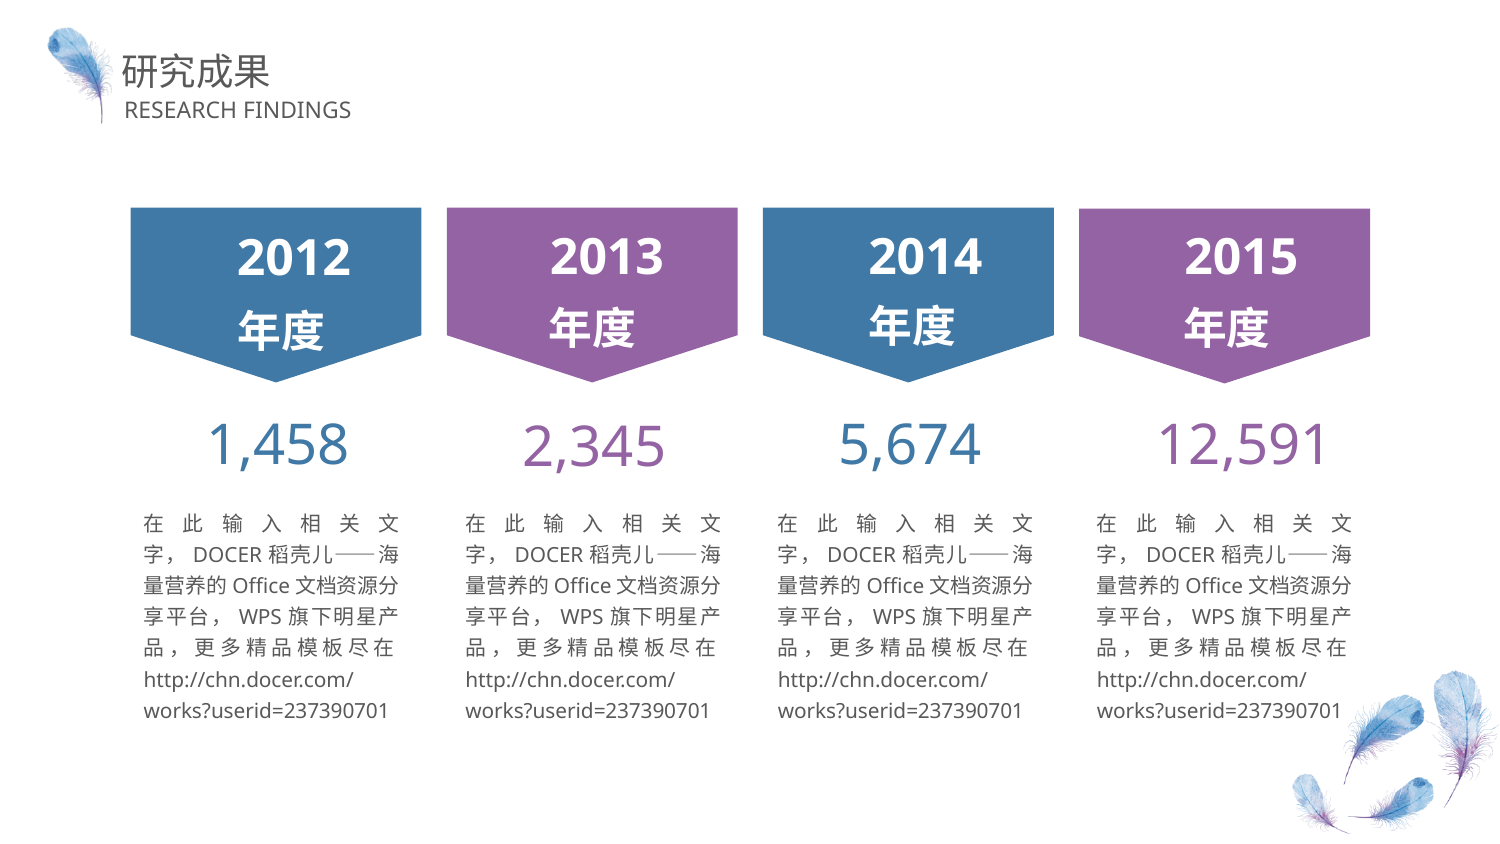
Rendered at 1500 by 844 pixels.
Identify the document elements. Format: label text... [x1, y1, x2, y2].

text_box 在此输入相关文字，DOCER稻壳儿——海量营养的Office文档资源分享平台，WPS旗下明星产品，更多精品模板尽在http://chn.docer.com/works?userid=237390701 [143, 503, 400, 723]
text_box 1,458 [194, 402, 362, 481]
picture [43, 21, 118, 123]
text_box 在此输入相关文字，DOCER稻壳儿——海量营养的Office文档资源分享平台，WPS旗下明星产品，更多精品模板尽在http://chn.docer.com/works?userid=237390701 [1096, 503, 1353, 723]
text_box 在此输入相关文字，DOCER稻壳儿——海量营养的Office文档资源分享平台，WPS旗下明星产品，更多精品模板尽在http://chn.docer.com/works?userid=237390701 [465, 503, 721, 723]
picture [1292, 670, 1499, 834]
text_box 12,591 [1145, 402, 1345, 481]
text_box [762, 207, 1055, 383]
text_box 研究成果 [106, 40, 287, 101]
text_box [130, 207, 422, 383]
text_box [1078, 208, 1371, 384]
text_box RESEARCH FINDINGS [109, 88, 367, 131]
text_box 2,345 [511, 404, 679, 483]
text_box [446, 207, 738, 383]
text_box 在此输入相关文字，DOCER稻壳儿——海量营养的Office文档资源分享平台，WPS旗下明星产品，更多精品模板尽在http://chn.docer.com/works?userid=237390701 [777, 503, 1034, 723]
text_box 5,674 [827, 402, 994, 481]
